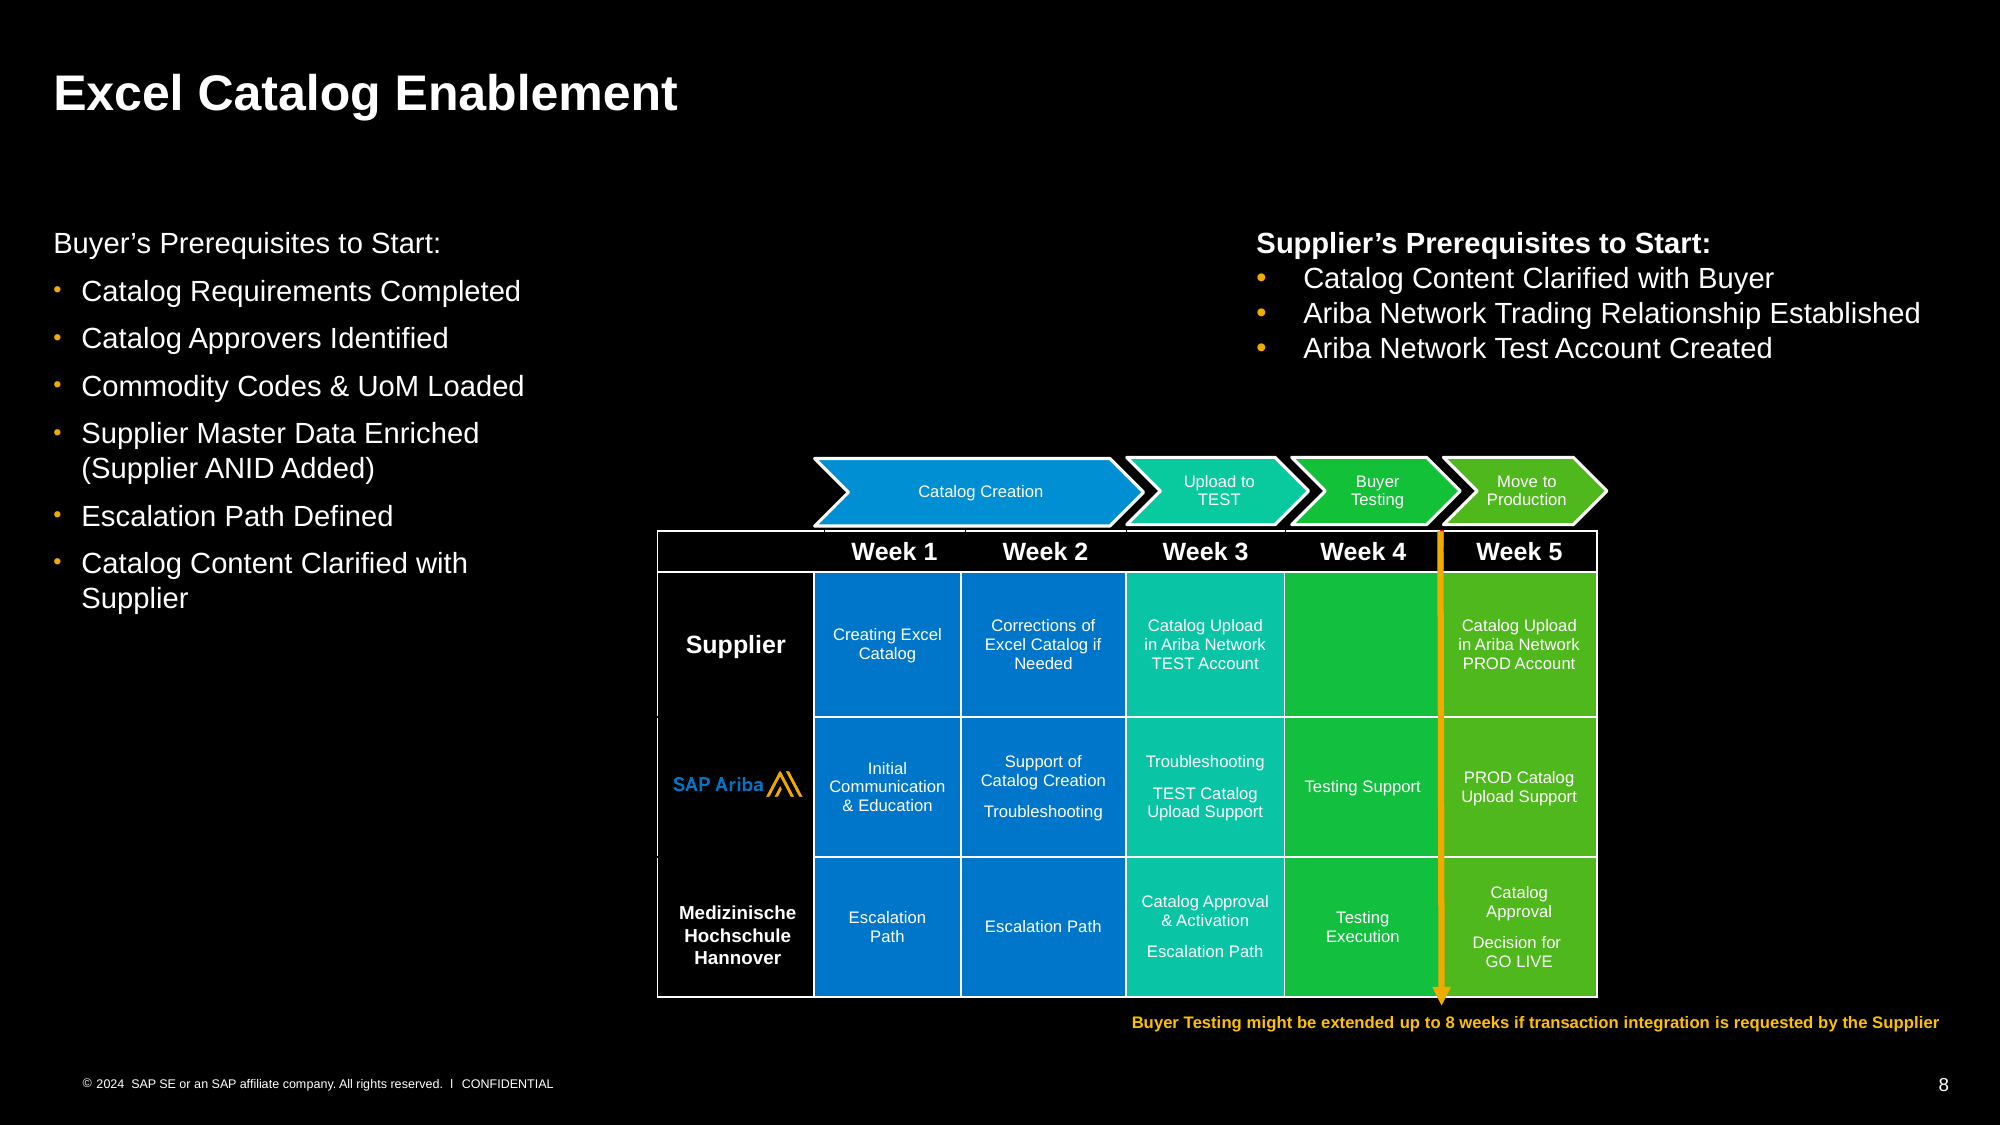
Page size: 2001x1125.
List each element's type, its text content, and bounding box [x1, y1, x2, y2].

title Excel Catalog Enablement [53, 60, 1947, 185]
text_box Supplier’s Prerequisites to Start: Catalog Content Clarified with Buyer Ariba Network Trading Relationship Established Ariba Network Test Account Created [1256, 224, 1939, 365]
table_cell PROD Catalog Upload Support [1447, 718, 1596, 856]
table_header Catalog Upload in Ariba Network PROD Account [1447, 574, 1596, 716]
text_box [814, 418, 1608, 564]
table_cell Initial Communication & Education [815, 718, 960, 856]
table_header [658, 532, 810, 571]
table_cell Escalation Path [815, 858, 960, 996]
table_header [1285, 574, 1434, 716]
table_cell Support of Catalog Creation Troubleshooting [962, 718, 1125, 856]
table_cell Escalation Path [962, 858, 1125, 996]
list Buyer’s Prerequisites to Start: Catalog Requirements Completed Catalog Approvers Identified Commodity Codes & UoM Loaded Supplier Master Data Enriched (Supplier ANID Added) Escalation Path Defined Catalog Content Clarified with Supplier [53, 224, 564, 863]
table_cell Ariba [658, 718, 813, 856]
table_cell Testing Support [1285, 718, 1434, 856]
table_cell Troubleshooting TEST Catalog Upload Support [1127, 718, 1284, 856]
text_box Buyer Testing might be extended up to 8 weeks if transaction integration is requested by the Supplier [1116, 1004, 1962, 1039]
table_cell Catalog Approval Decision for GO LIVE [1447, 858, 1596, 996]
table_header Catalog Upload in Ariba Network TEST Account [1127, 574, 1284, 716]
table_cell Testing Execution [1285, 858, 1434, 996]
text_box Medizinische Hochschule Hannover [666, 900, 810, 969]
picture [673, 771, 804, 798]
table_header Corrections of Excel Catalog if Needed [962, 574, 1125, 716]
table_cell [658, 858, 813, 996]
table_header Supplier [658, 573, 813, 716]
table_header Creating Excel Catalog [815, 574, 960, 716]
table_cell Catalog Approval & Activation Escalation Path [1127, 858, 1284, 996]
